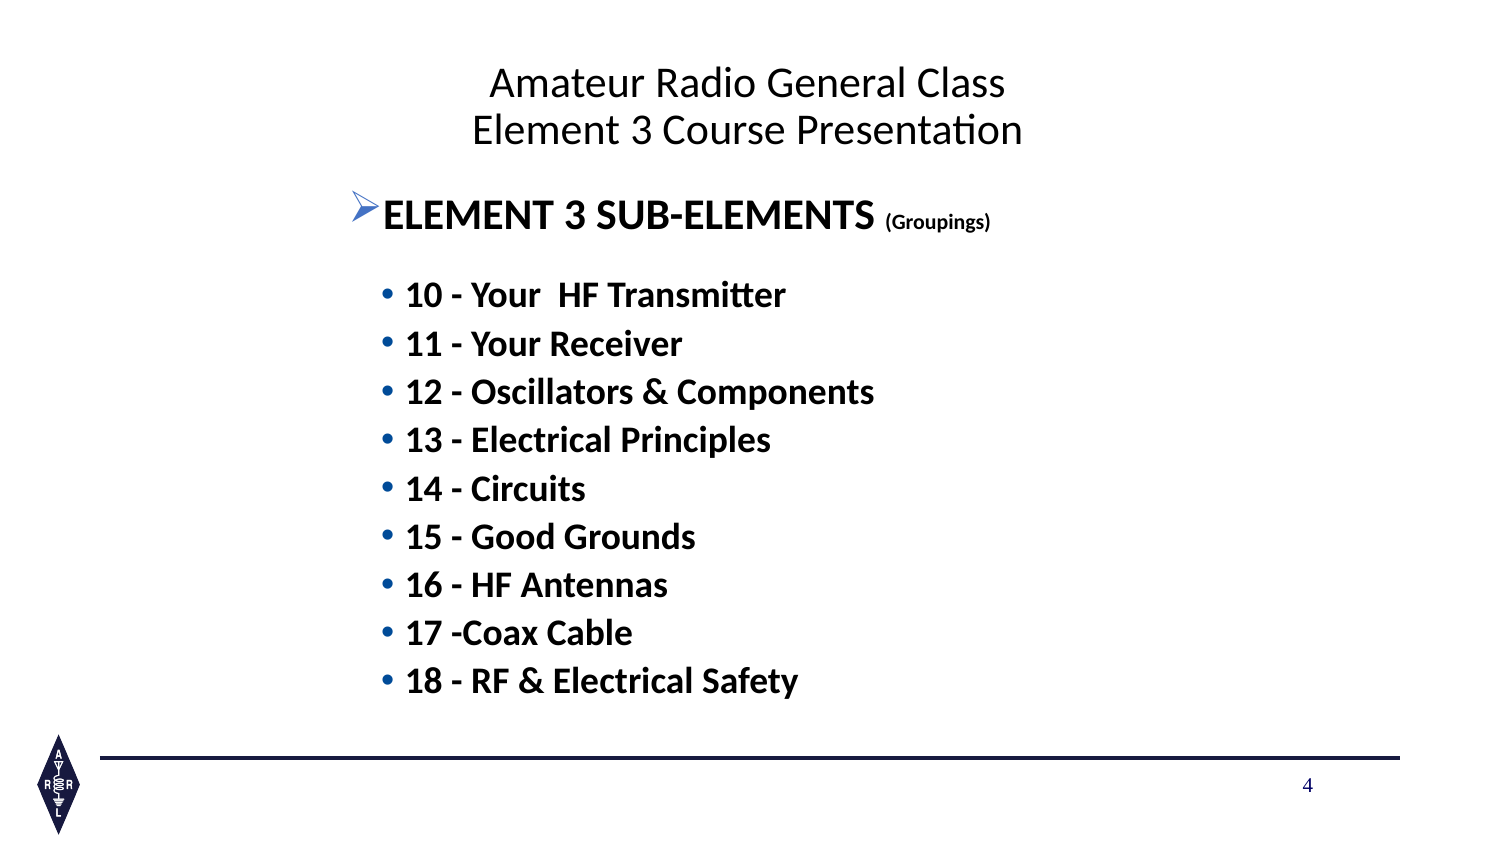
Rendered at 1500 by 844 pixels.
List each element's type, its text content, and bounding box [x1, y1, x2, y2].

picture [37, 734, 80, 835]
slide_number 4 [1302, 761, 1400, 807]
list ELEMENT 3 SUB-ELEMENTS (Groupings) 10 - Your HF Transmitter 11 - Your Receiver 12 - Oscillators & Components 13 - Electrical Principles 14 - Circuits 15 - Good Grounds 16 - HF Antennas 17 -Coax Cable 18 - RF & Electrical Safety [348, 185, 1273, 781]
title Amateur Radio General Class Element 3 Course Presentation [216, 53, 1280, 161]
